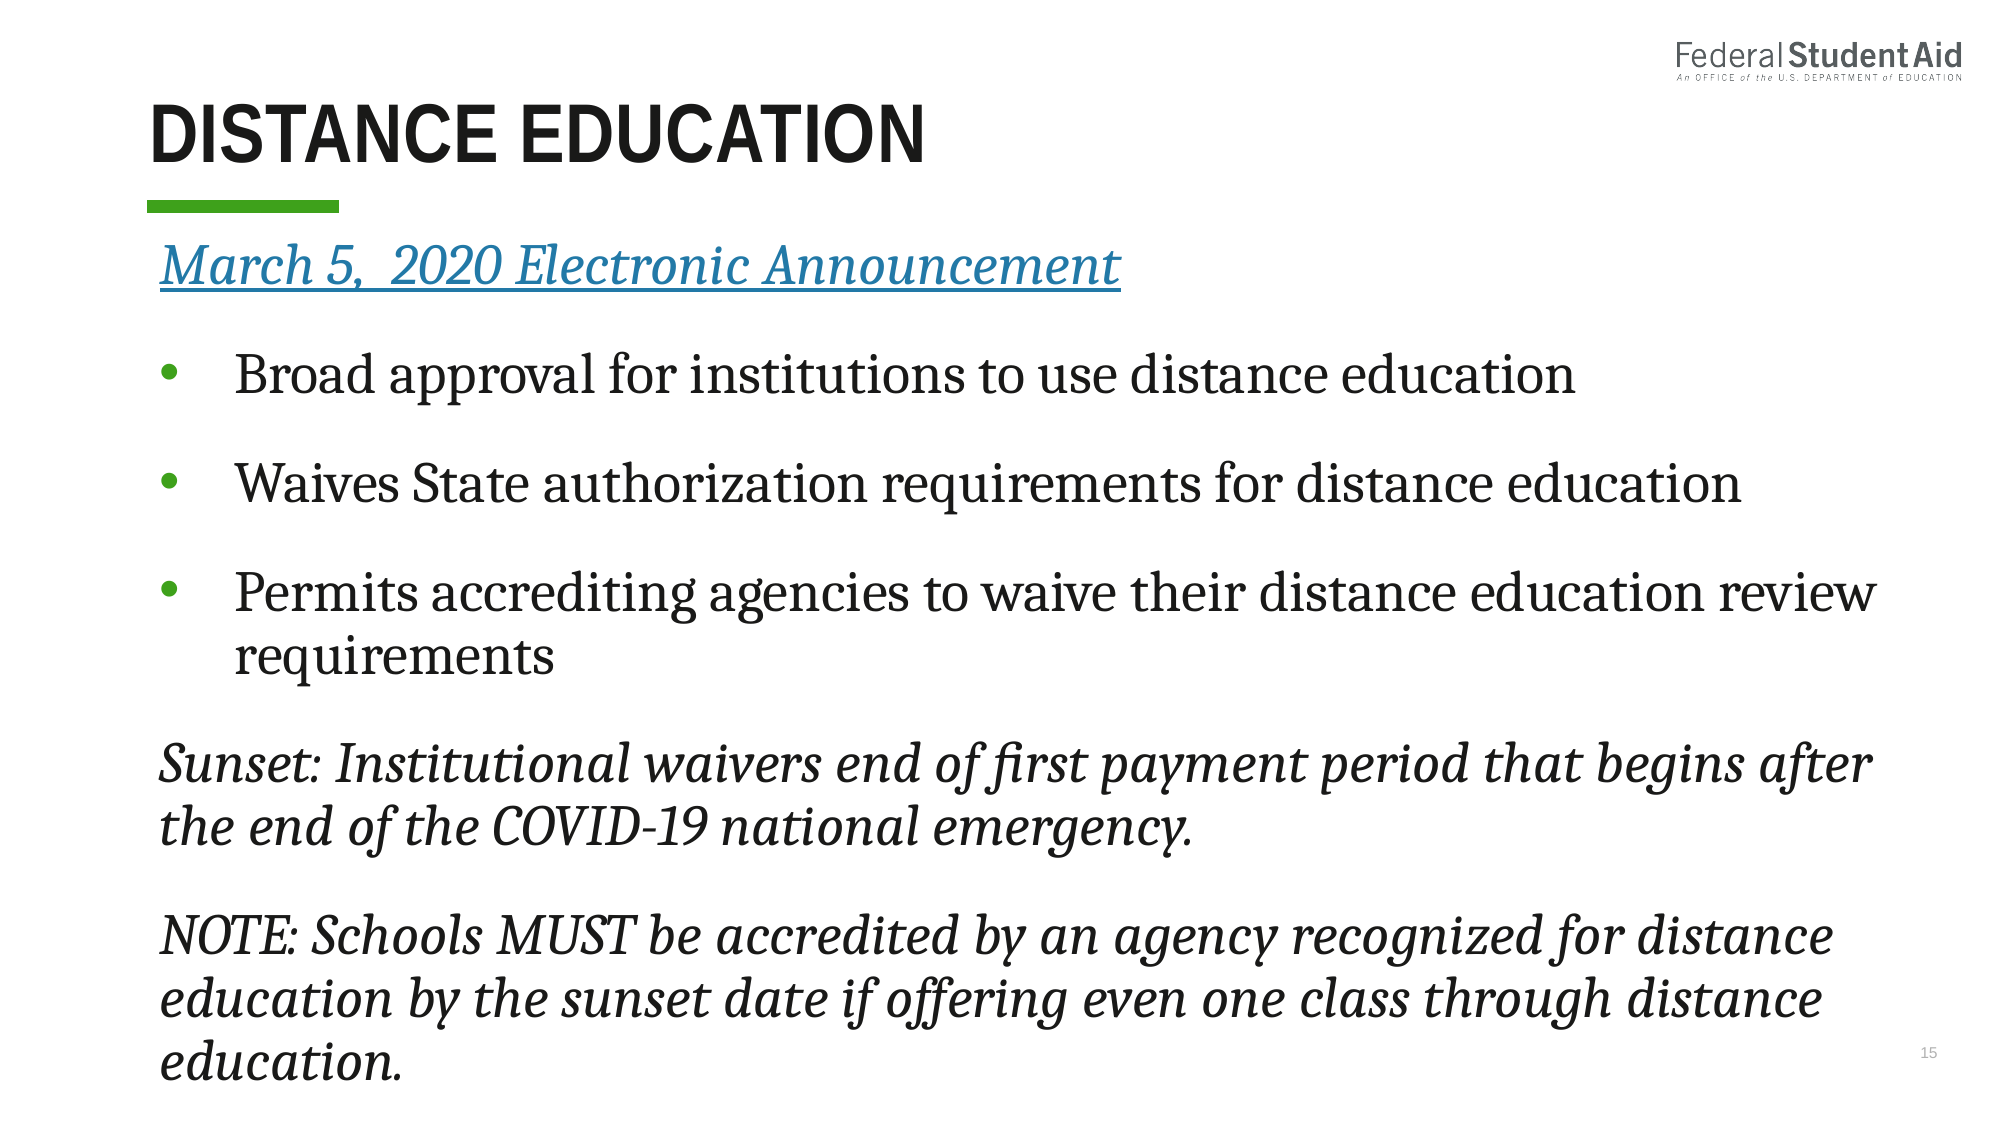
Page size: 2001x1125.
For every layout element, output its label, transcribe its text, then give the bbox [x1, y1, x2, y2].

slide_number 15 [1920, 1042, 1986, 1094]
title Distance education [149, 57, 1606, 189]
list March 5, 2020 Electronic Announcement Broad approval for institutions to use distance education Waives State authorization requirements for distance education Permits accrediting agencies to waive their distance education review requirements Sunset: Institutional waivers end of first payment period that begins after the end of the COVID-19 national emergency. NOTE: Schools MUST be accredited by an agency recognized for distance education by the sunset date if offering even one class through distance education. [144, 227, 1954, 1015]
picture [1651, 16, 1986, 106]
